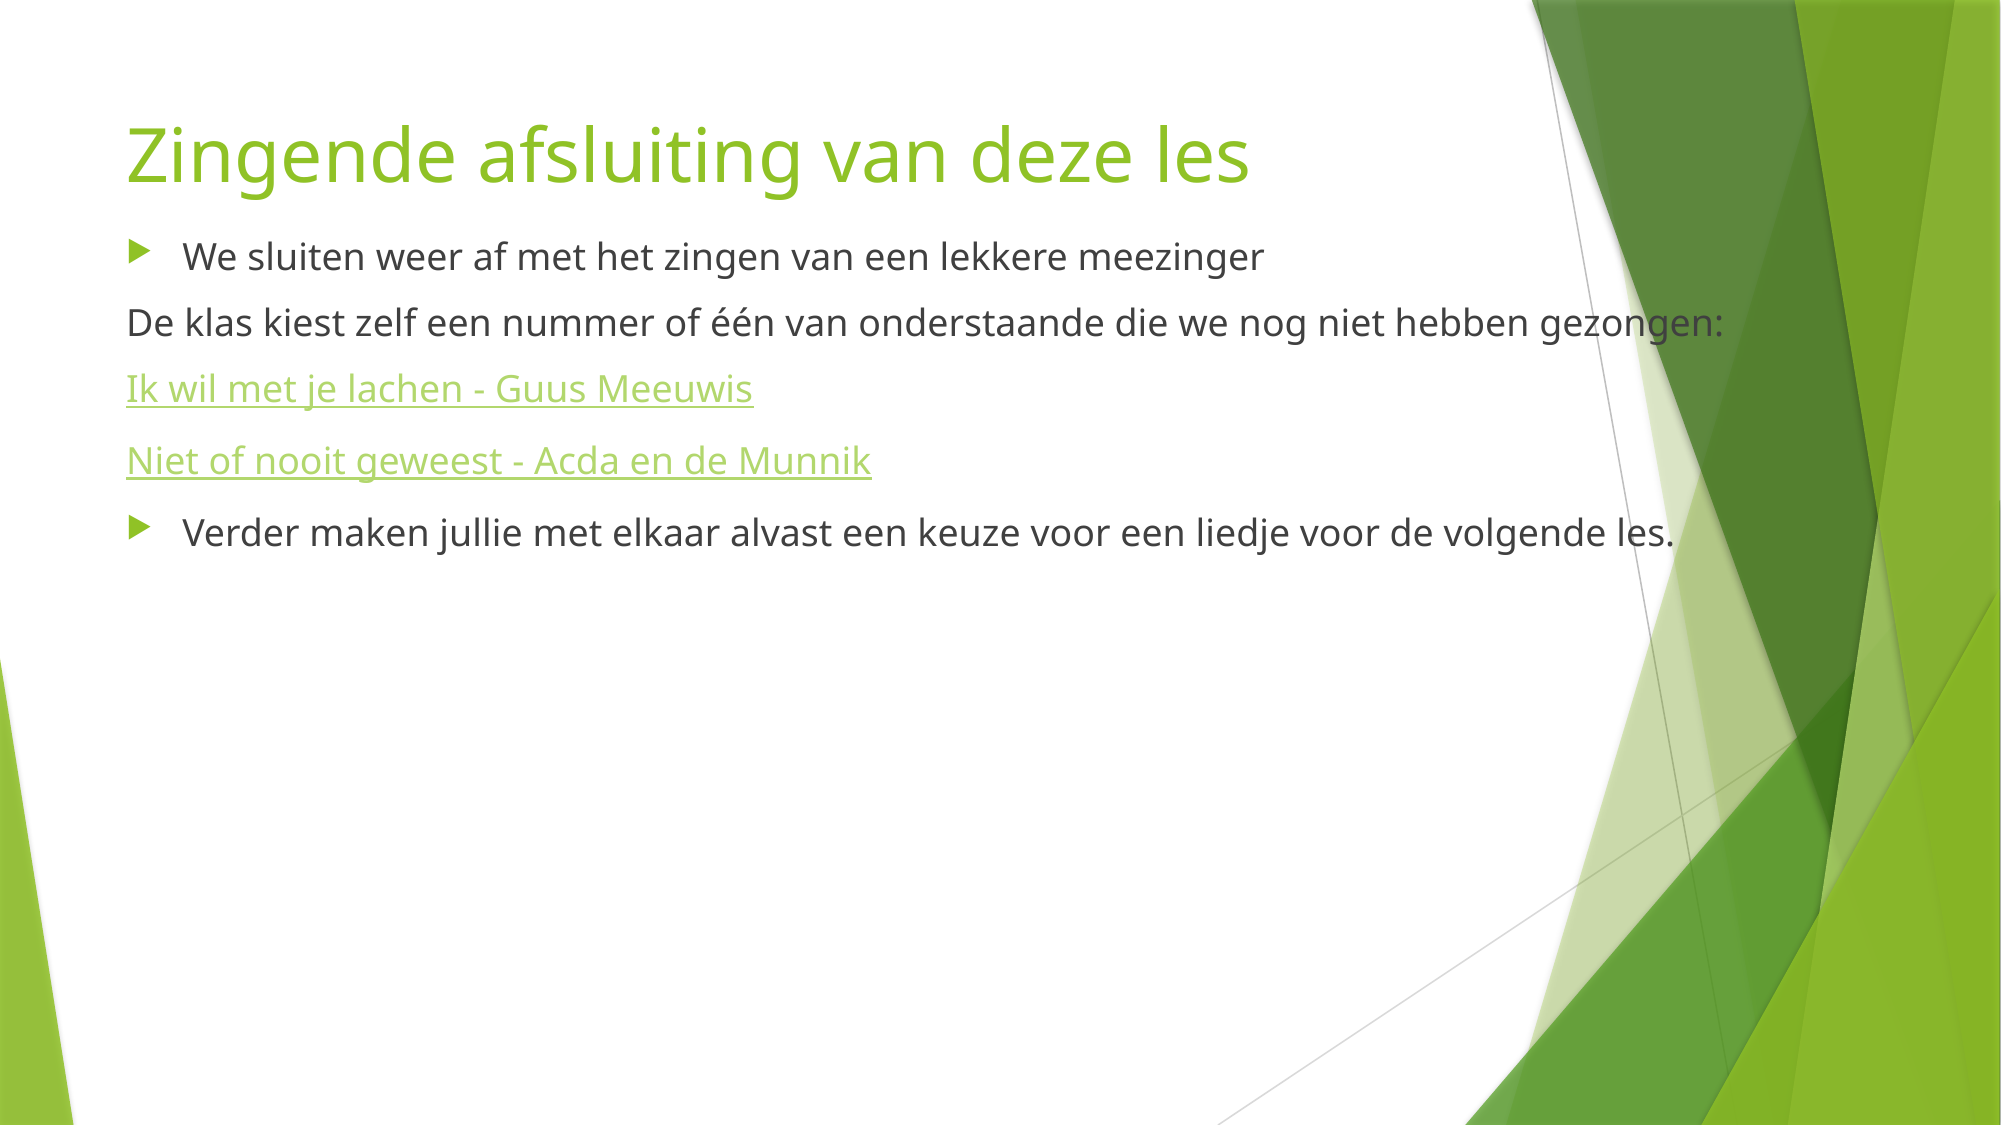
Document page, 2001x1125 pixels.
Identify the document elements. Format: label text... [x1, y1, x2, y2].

list We sluiten weer af met het zingen van een lekkere meezinger De klas kiest zelf een nummer of één van onderstaande die we nog niet hebben gezongen: Ik wil met je lachen - Guus Meeuwis Niet of nooit geweest - Acda en de Munnik Verder maken jullie met elkaar alvast een keuze voor een liedje voor de volgende les. [111, 225, 1745, 863]
title Zingende afsluiting van deze les [111, 99, 1522, 225]
